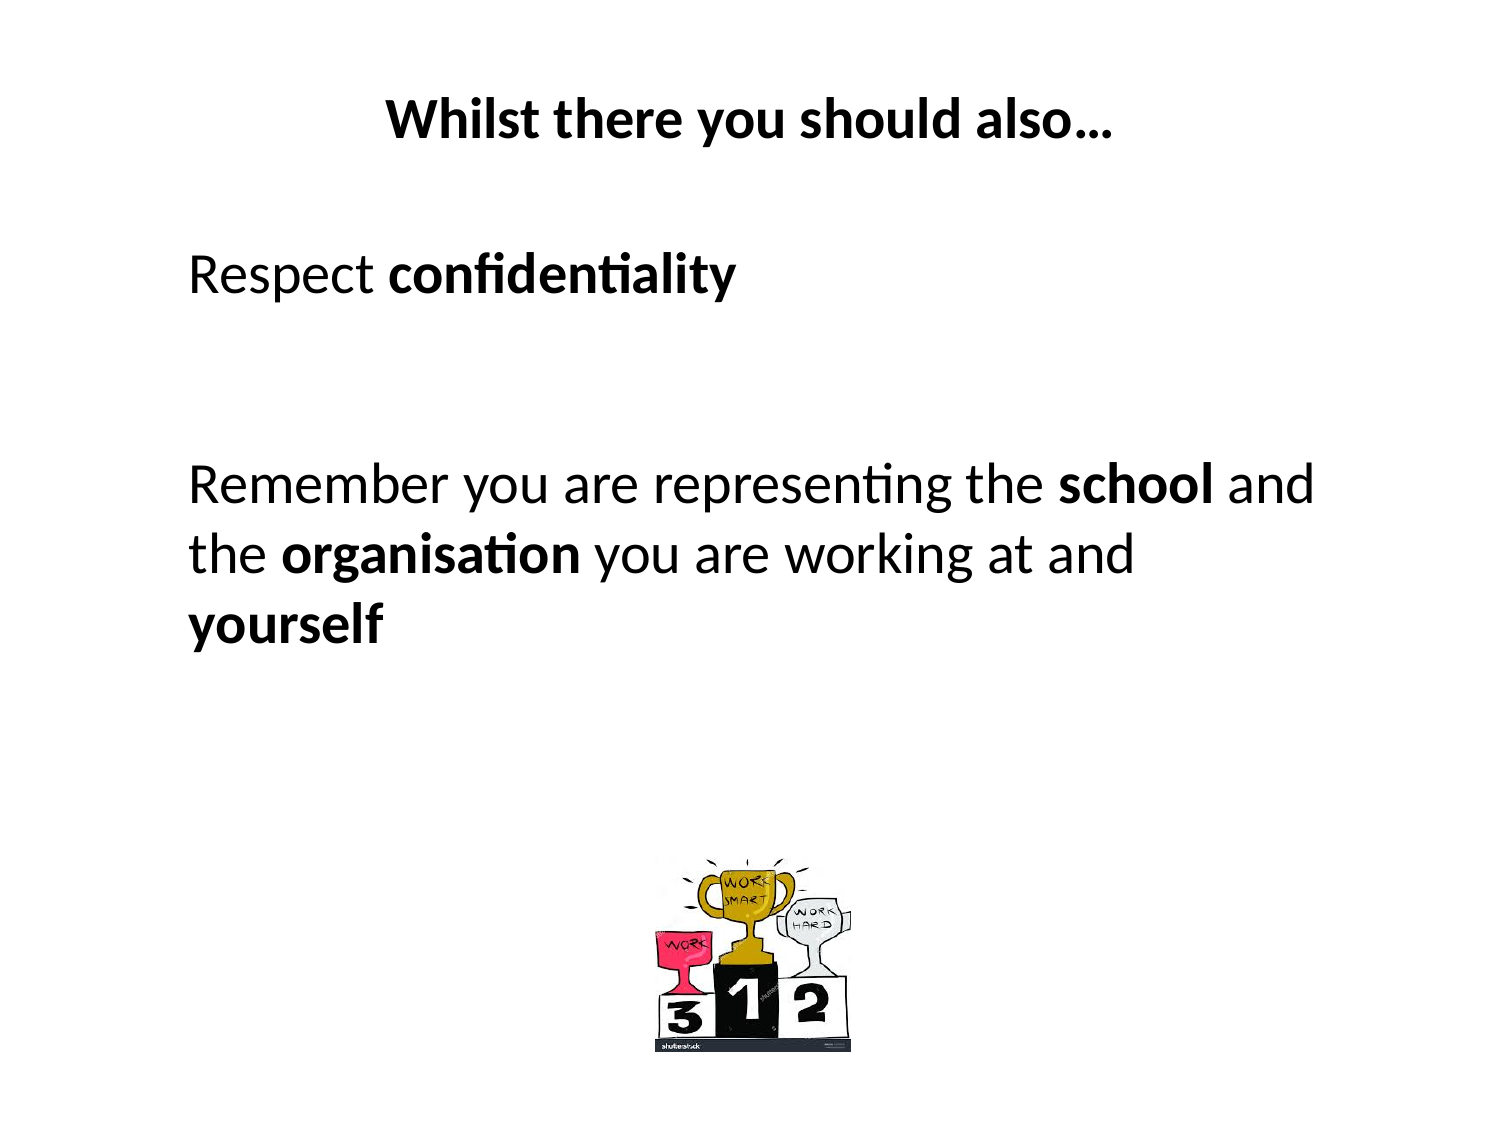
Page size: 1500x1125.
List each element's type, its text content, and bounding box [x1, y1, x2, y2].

text_box Whilst there you should also… [171, 72, 1329, 158]
picture [655, 857, 851, 1052]
text_box Respect confidentiality Remember you are representing the school and the organisation you are working at and yourself [174, 208, 1332, 713]
